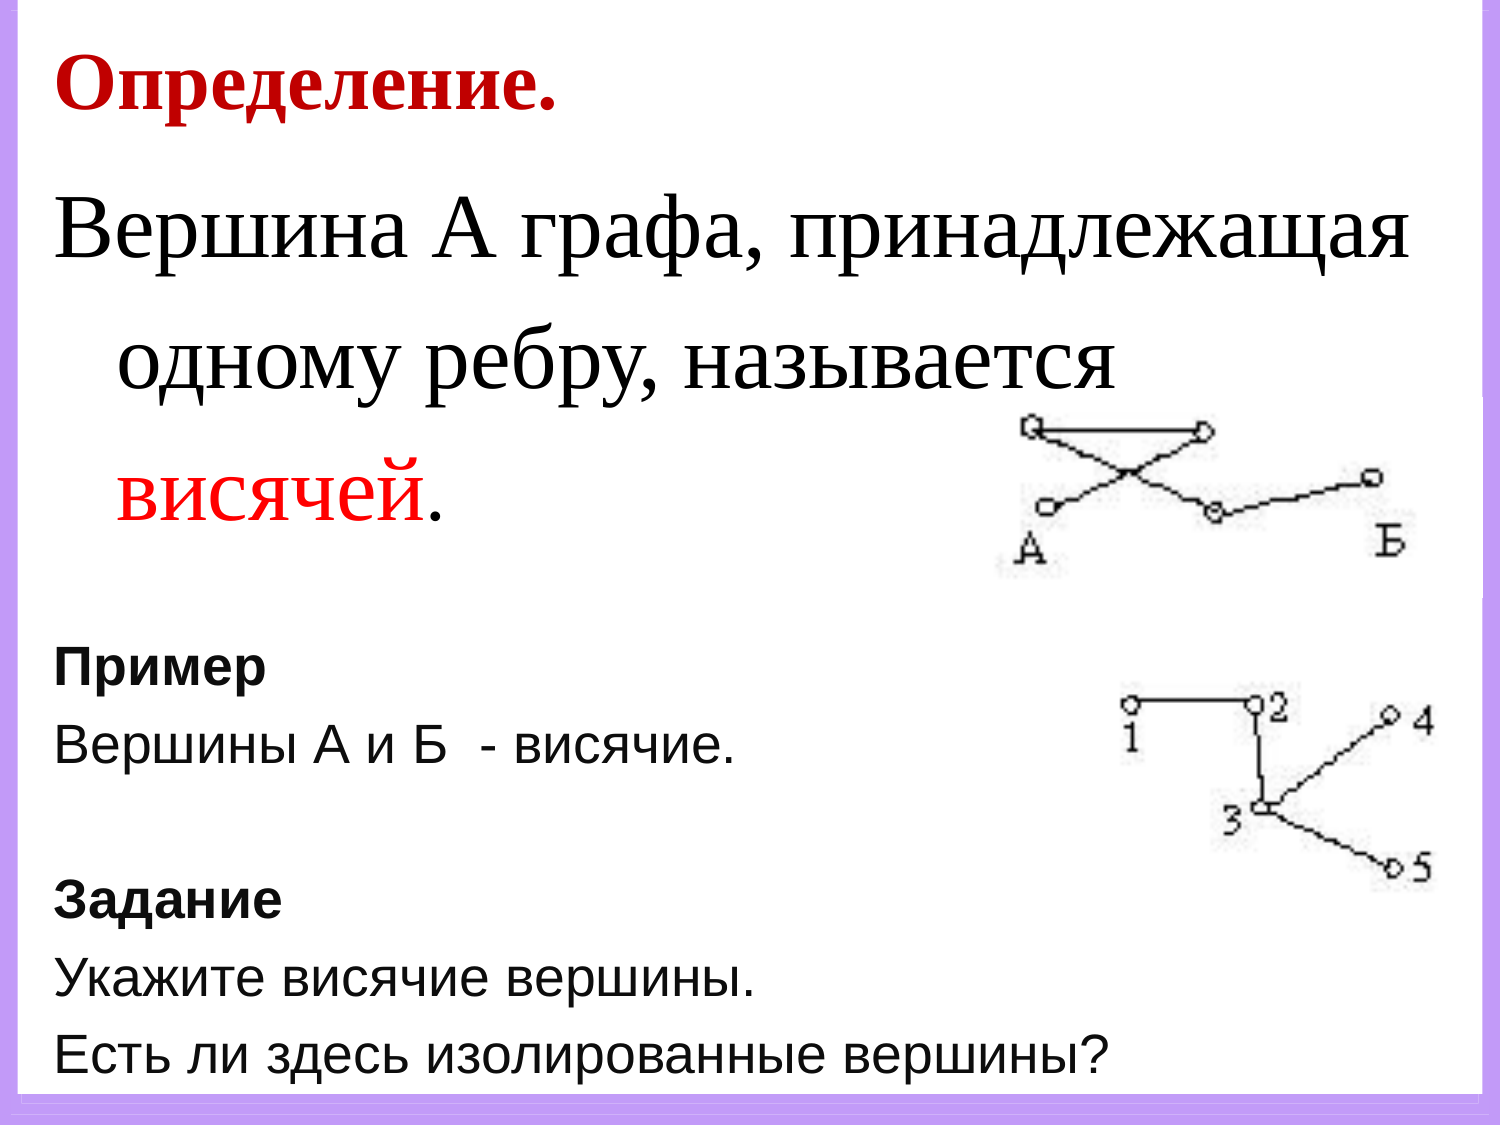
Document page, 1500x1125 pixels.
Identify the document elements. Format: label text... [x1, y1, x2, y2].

picture [1115, 633, 1448, 923]
list Определение. Вершина А графа, принадлежащая одному ребру, называется висячей. Пример Вершины А и Б - висячие. Задание Укажите висячие вершины. Есть ли здесь изолированные вершины? [17, 0, 1483, 1095]
picture [981, 396, 1483, 599]
